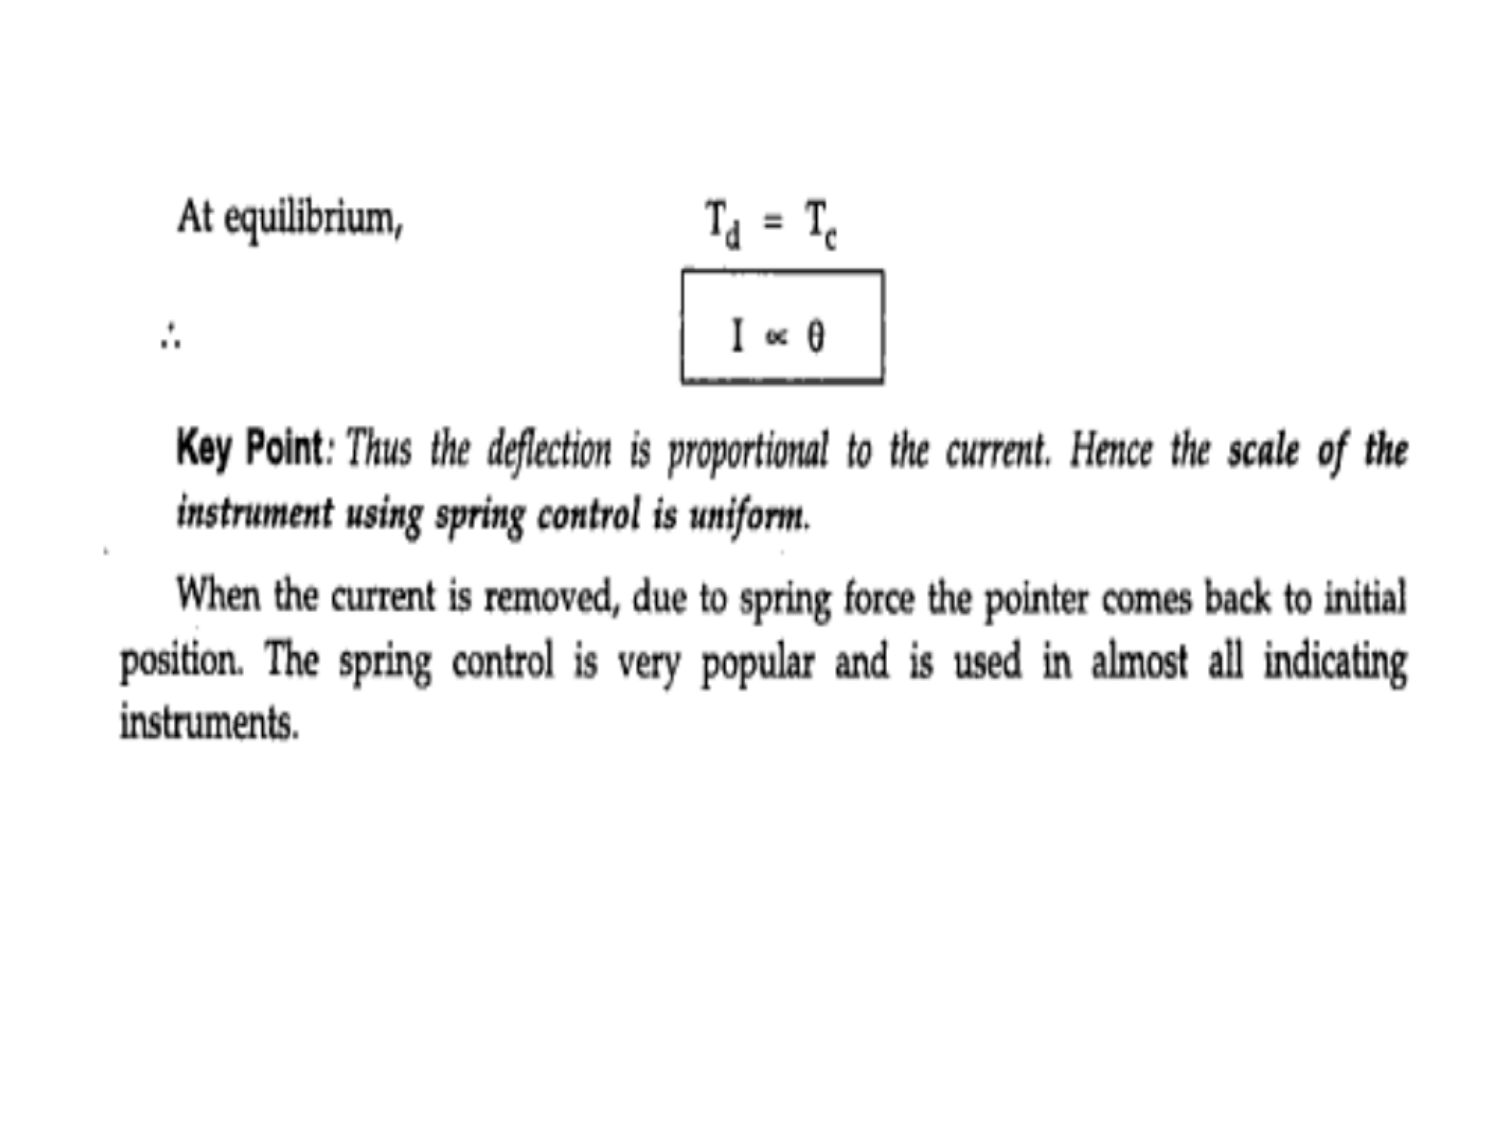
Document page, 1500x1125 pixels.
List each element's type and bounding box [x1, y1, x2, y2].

list [99, 174, 1451, 763]
